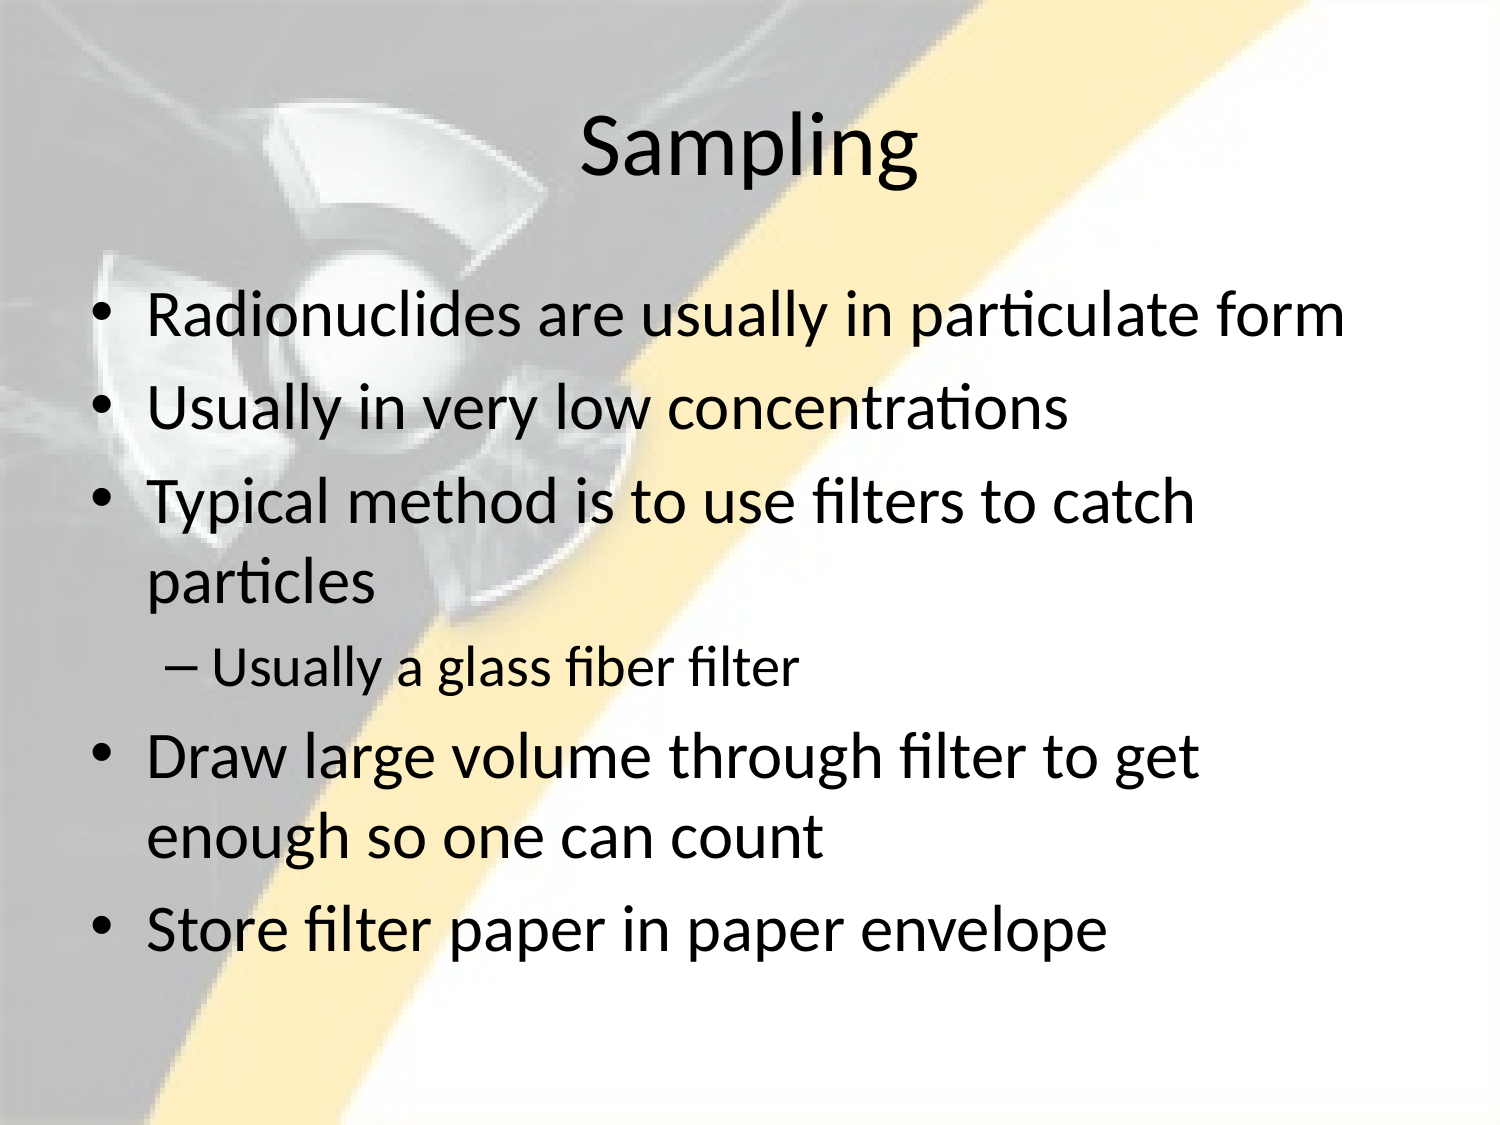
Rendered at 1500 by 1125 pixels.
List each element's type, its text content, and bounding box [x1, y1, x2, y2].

title Sampling [75, 45, 1425, 233]
list Radionuclides are usually in particulate form Usually in very low concentrations Typical method is to use filters to catch particles Usually a glass fiber filter Draw large volume through filter to get enough so one can count Store filter paper in paper envelope [75, 262, 1425, 1005]
